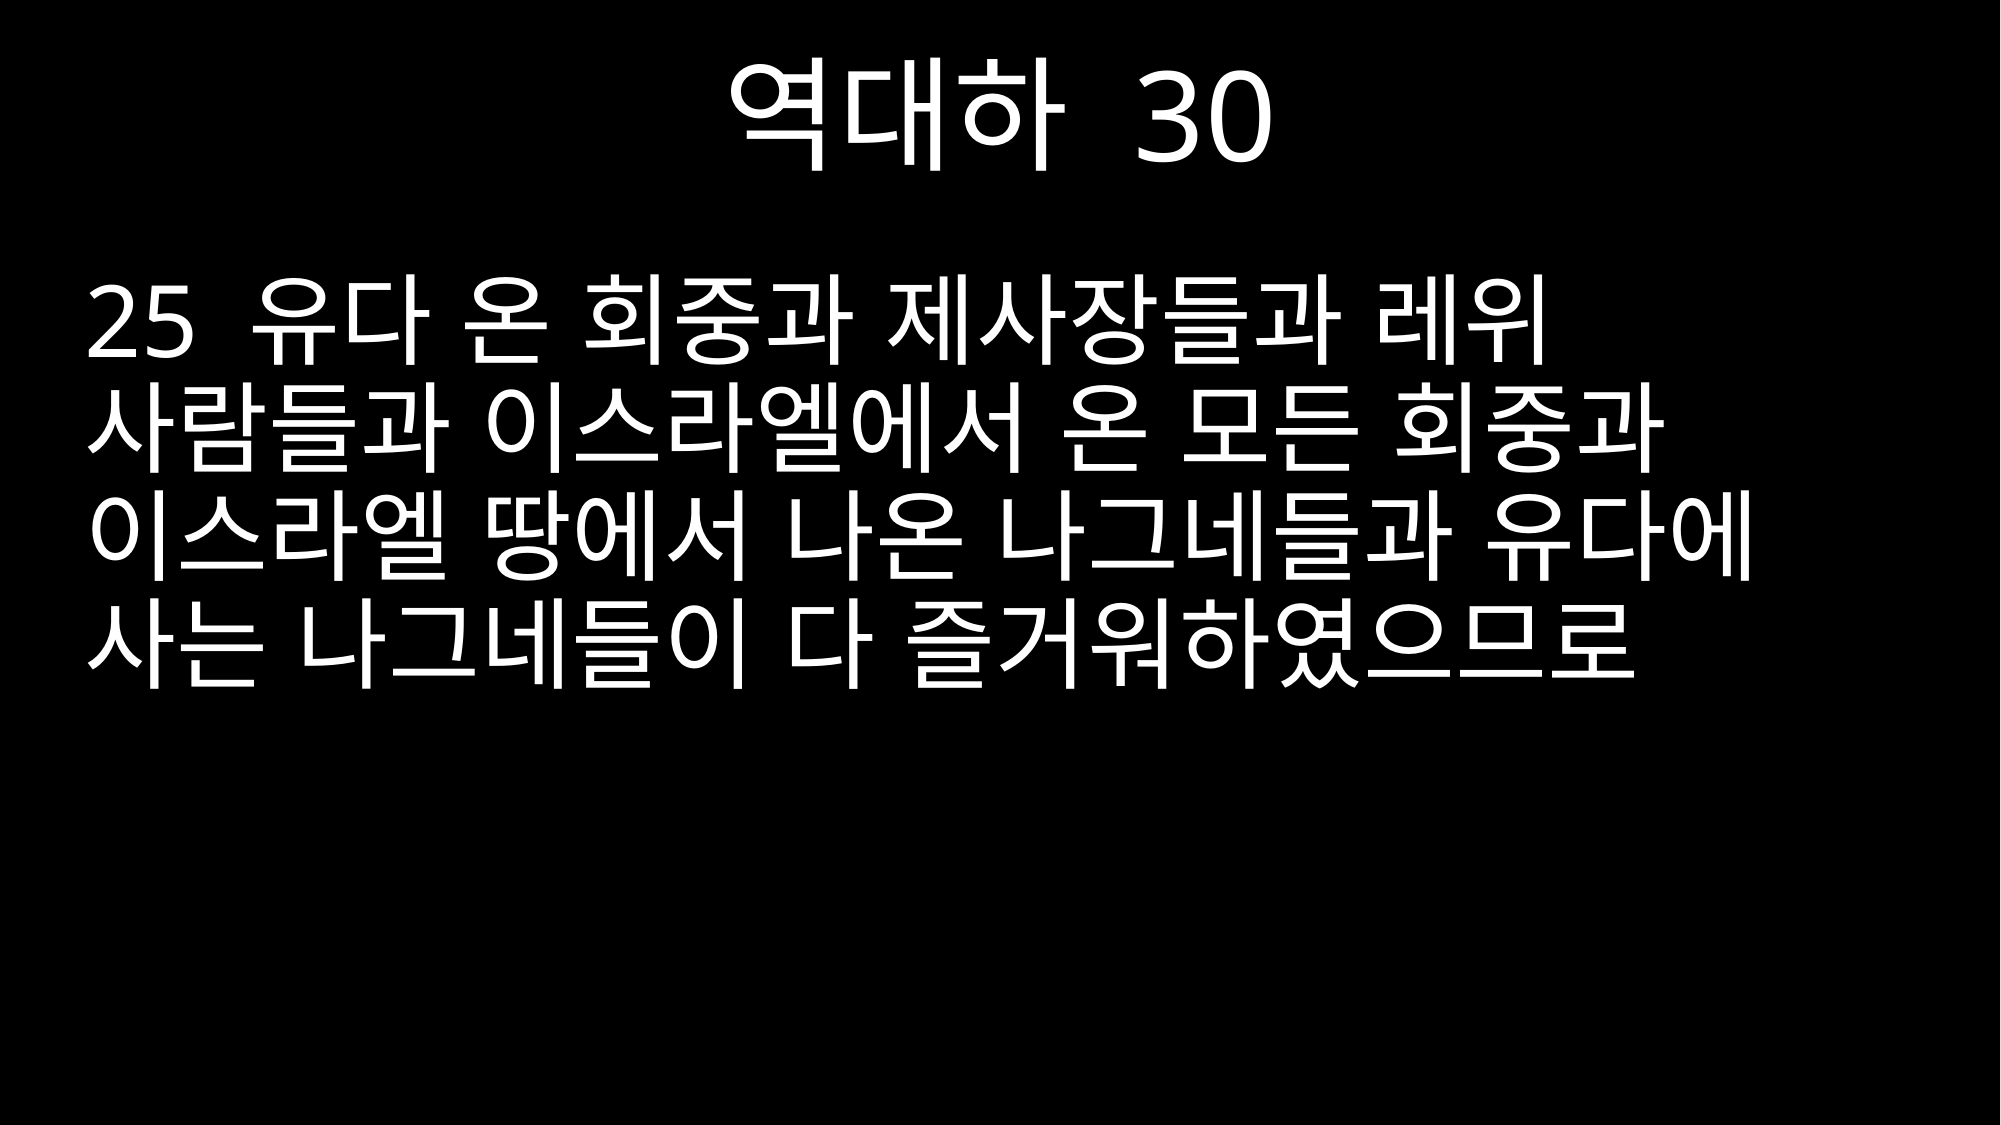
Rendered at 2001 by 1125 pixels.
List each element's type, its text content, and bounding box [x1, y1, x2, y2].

footer 역대하 30 [0, 32, 2000, 192]
list 25 유다 온 회중과 제사장들과 레위 사람들과 이스라엘에서 온 모든 회중과 이스라엘 땅에서 나온 나그네들과 유다에 사는 나그네들이 다 즐거워하였으므로 [69, 263, 1953, 423]
picture [0, 0, 2001, 1125]
